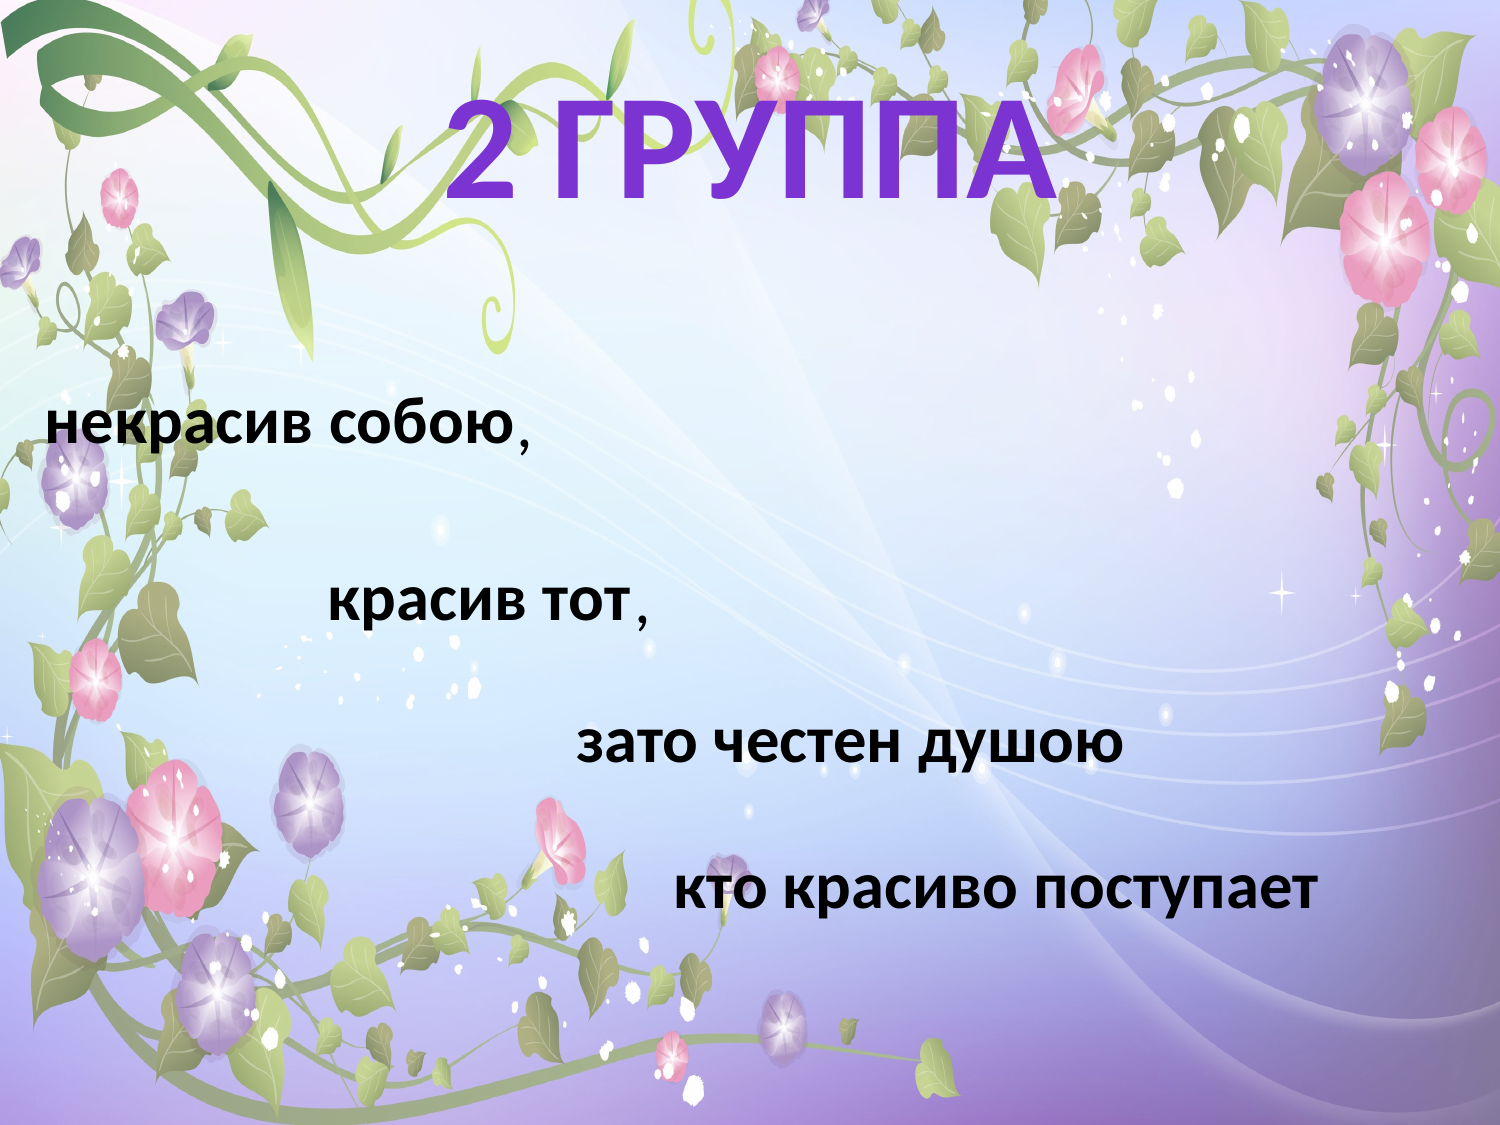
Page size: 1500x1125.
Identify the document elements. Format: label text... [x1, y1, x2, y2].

text_box зато честен душою [560, 687, 1224, 859]
text_box кто красиво поступает [658, 834, 1498, 1005]
text_box , [501, 373, 550, 469]
list некрасив собою [29, 368, 692, 539]
list красив тот [312, 546, 763, 705]
text_box , [620, 549, 668, 644]
title 2 группа [75, 37, 1425, 241]
